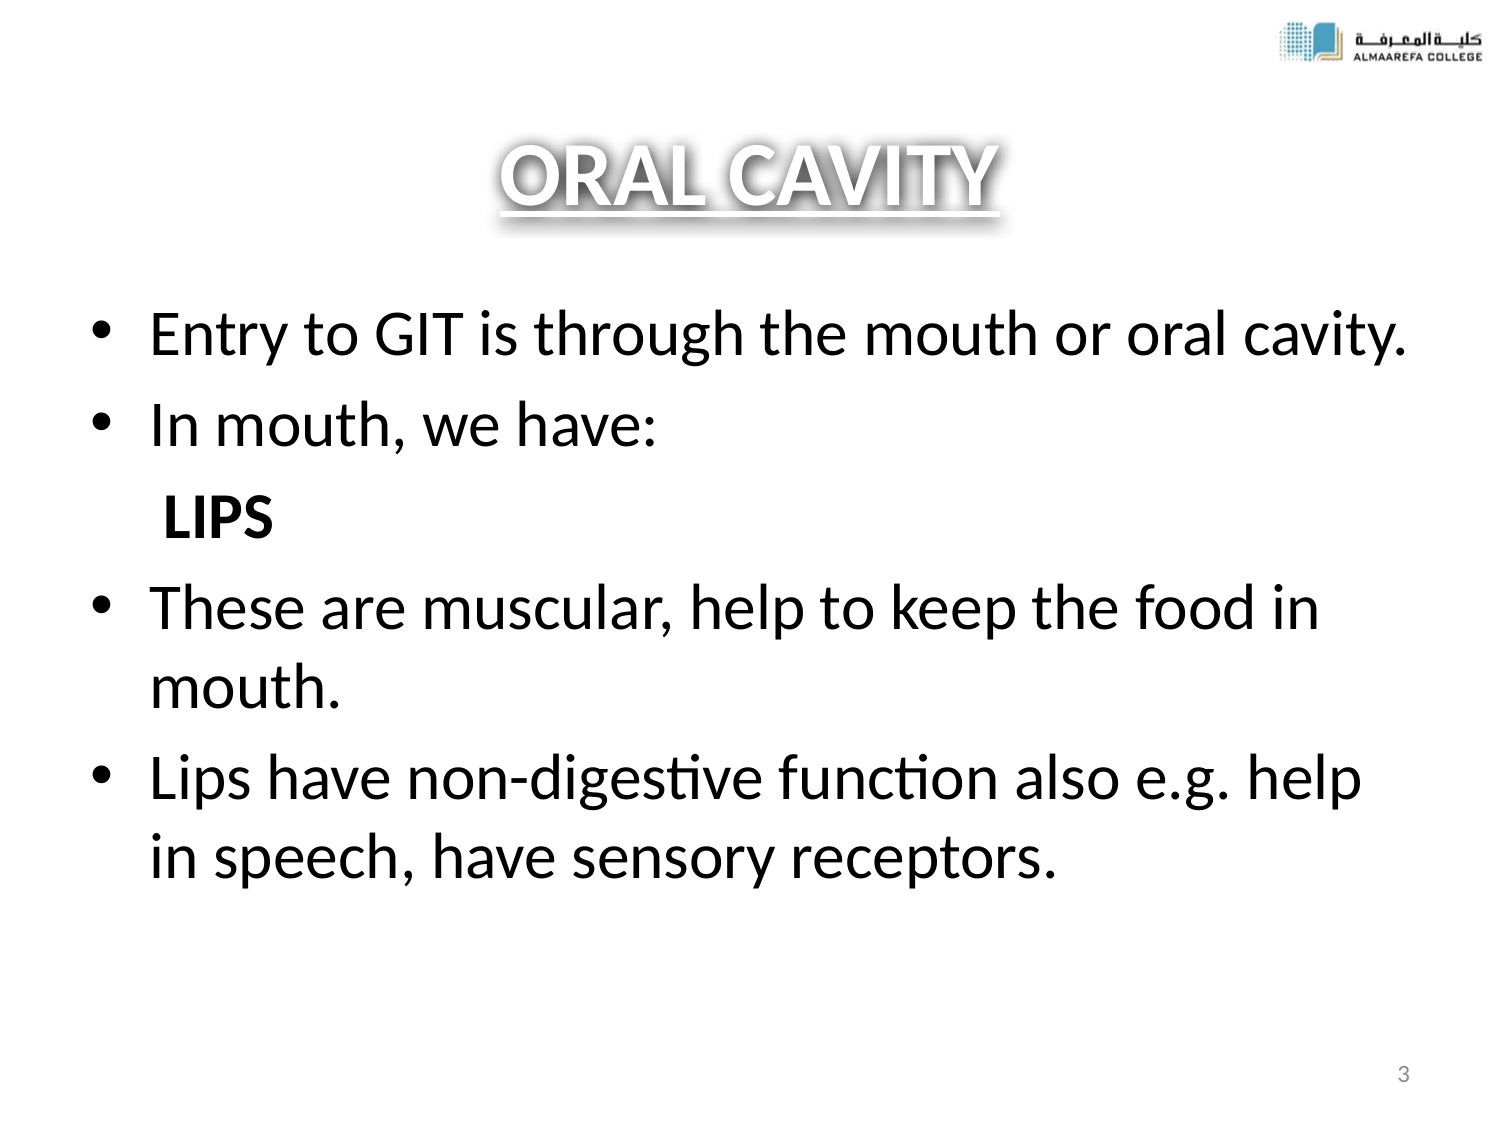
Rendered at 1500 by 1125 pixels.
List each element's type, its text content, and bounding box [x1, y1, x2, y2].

picture [1275, 12, 1487, 78]
slide_number 3 [1074, 1042, 1425, 1103]
list Entry to GIT is through the mouth or oral cavity. In mouth, we have: LIPS These are muscular, help to keep the food in mouth. Lips have non-digestive function also e.g. help in speech, have sensory receptors. [75, 282, 1425, 1025]
title ORAL CAVITY [75, 75, 1425, 263]
